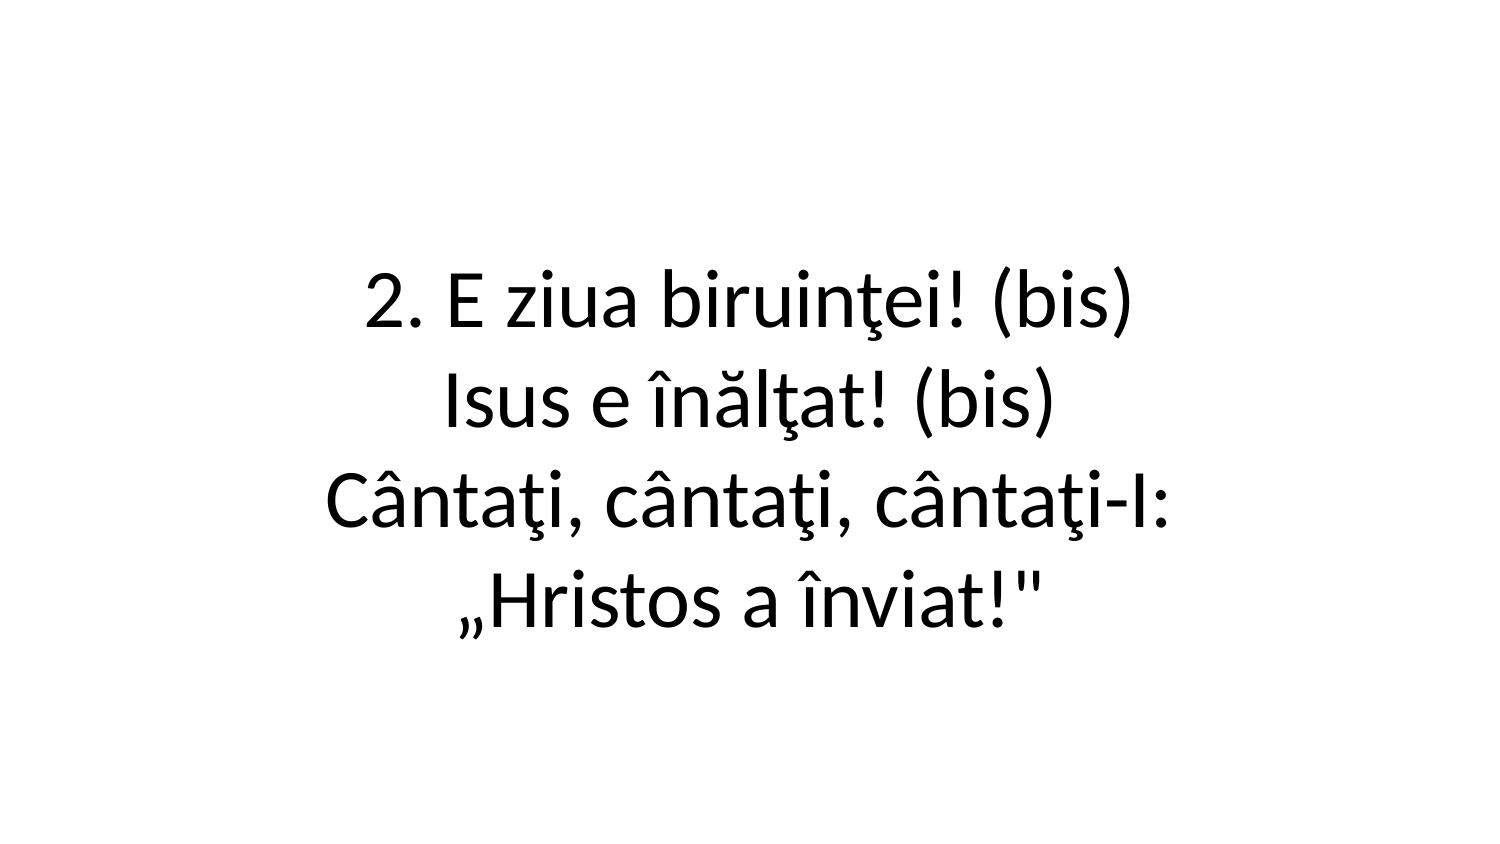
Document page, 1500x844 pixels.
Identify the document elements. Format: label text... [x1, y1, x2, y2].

text_box 2. E ziua biruinţei! (bis) Isus e înălţat! (bis) Cântaţi, cântaţi, cântaţi-I: „Hristos a înviat!" [310, 192, 1190, 652]
